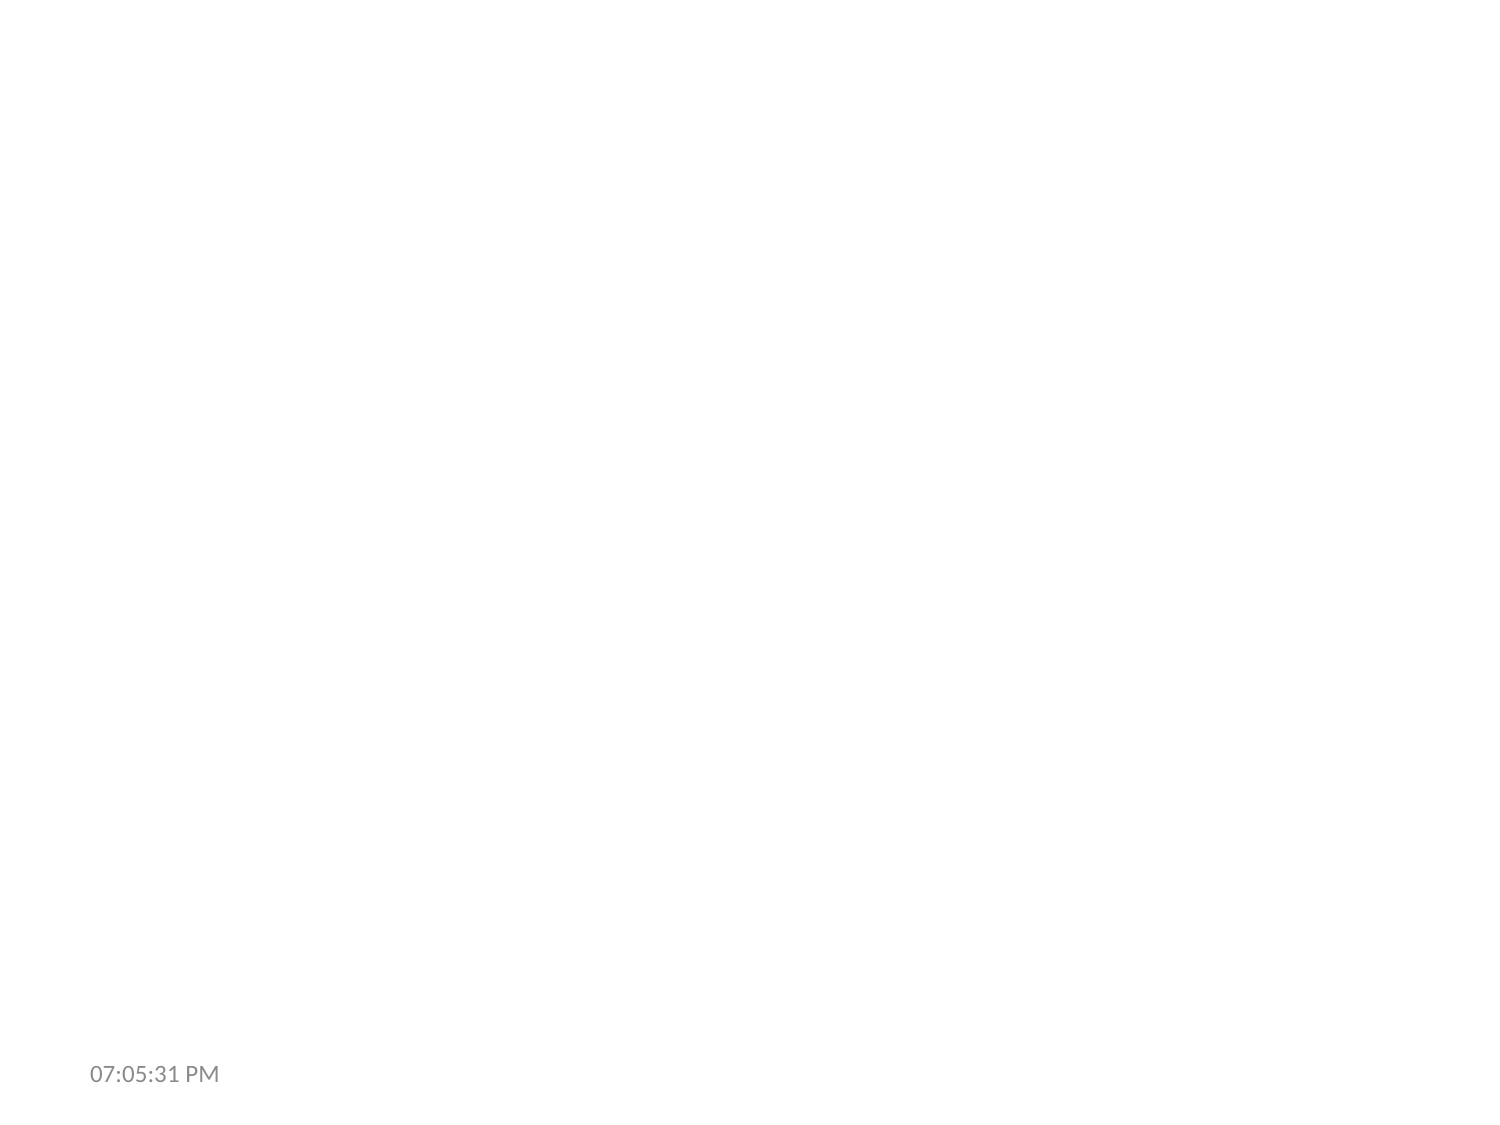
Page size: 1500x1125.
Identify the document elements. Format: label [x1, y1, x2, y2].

slide_number [75, 1042, 425, 1103]
